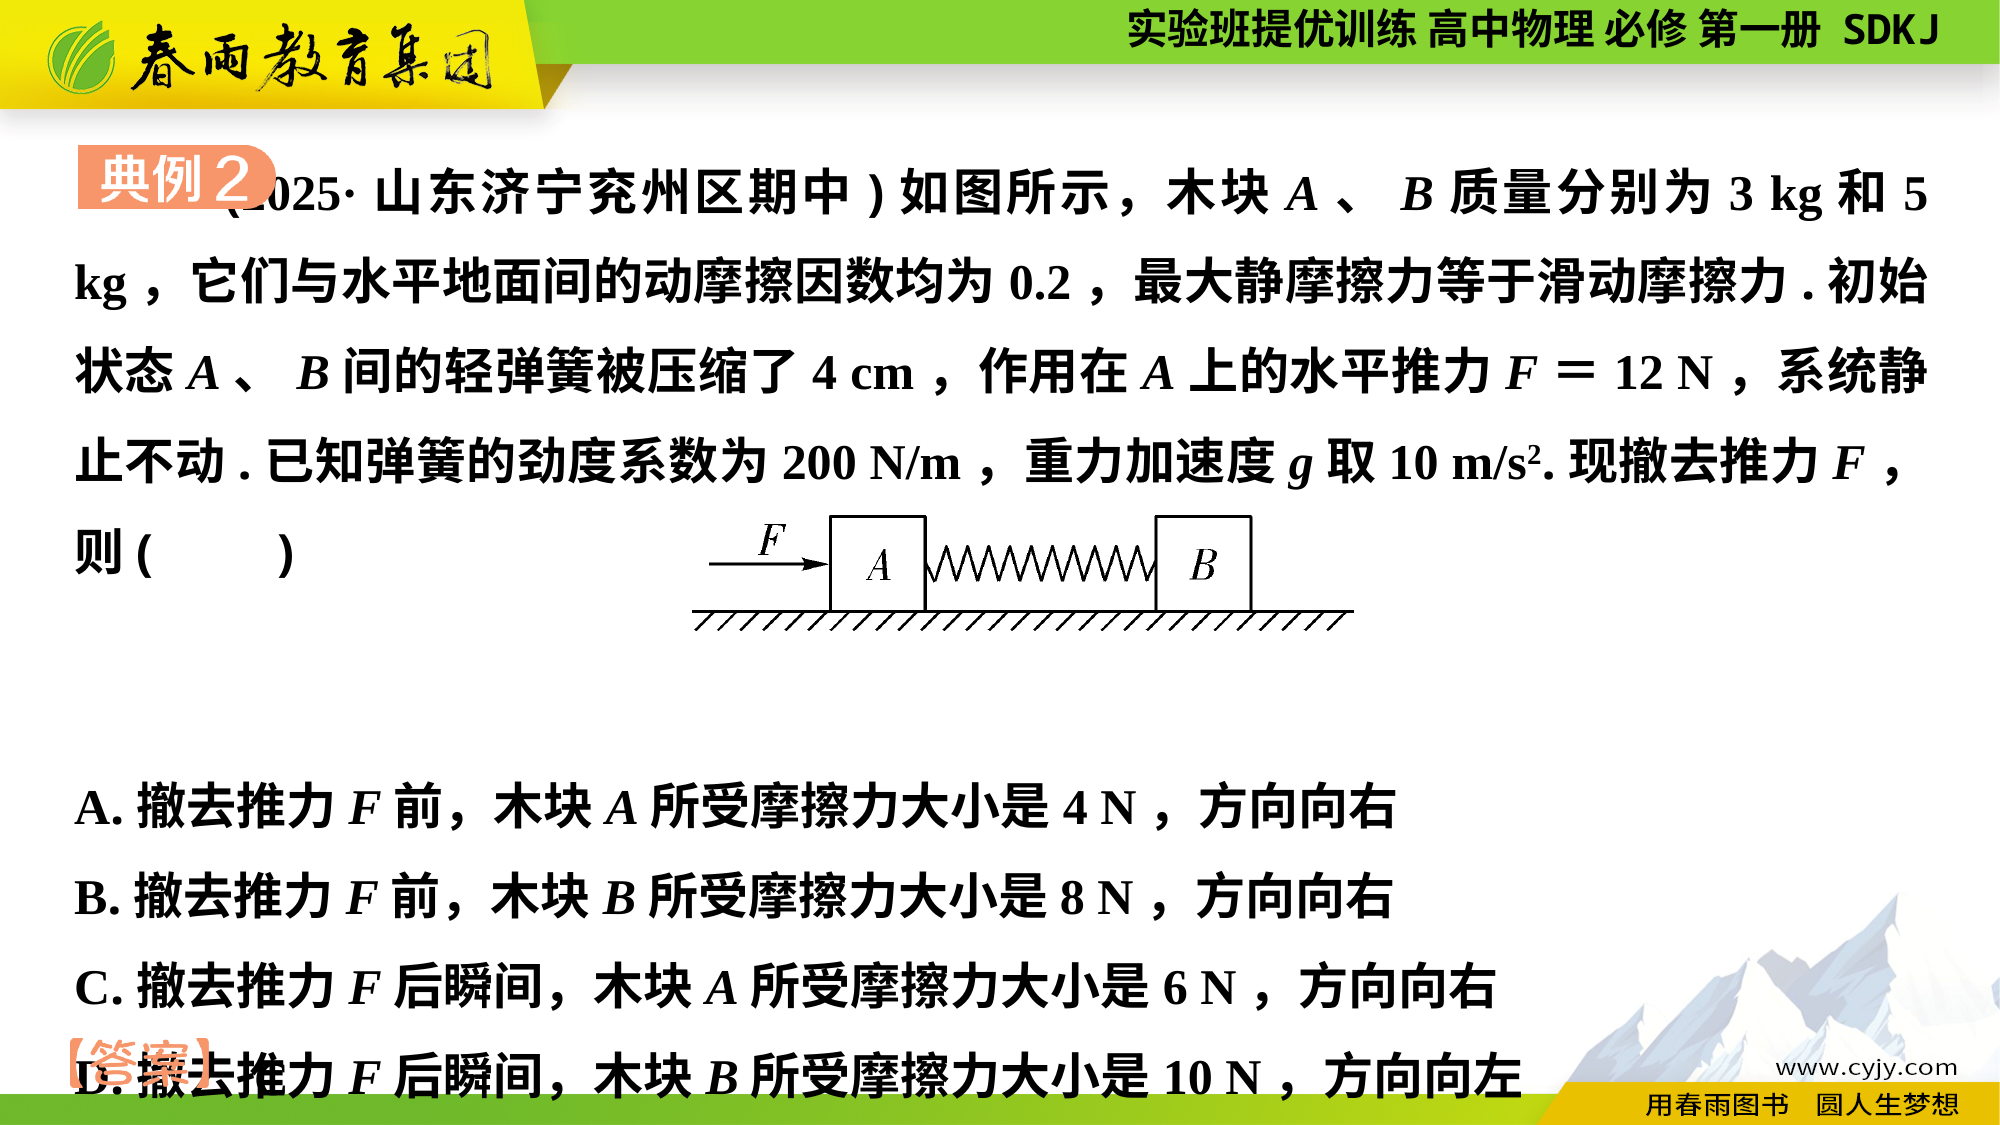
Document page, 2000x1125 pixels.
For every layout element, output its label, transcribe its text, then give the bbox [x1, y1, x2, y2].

text_box C [59, 1011, 1944, 1113]
list (2025·山东济宁兖州区期中)如图所示，木块A、B质量分别为3 kg和5 kg，它们与水平地面间的动摩擦因数均为0.2，最大静摩擦力等于滑动摩擦力.初始状态A、B间的轻弹簧被压缩了4 cm，作用在A上的水平推力F＝12 N，系统静止不动.已知弹簧的劲度系数为200 N/m，重力加速度g取10 m/s2.现撤去推力F，则( ) A.撤去推力F前，木块A所受摩擦力大小是4 N，方向向右 B.撤去推力F前，木块B所受摩擦力大小是8 N，方向向右 C.撤去推力F后瞬间，木块A所受摩擦力大小是6 N，方向向右 D.撤去推力F后瞬间，木块B所受摩擦力大小是10 N，方向向左 [59, 122, 1944, 1011]
picture [0, 0, 2000, 1125]
